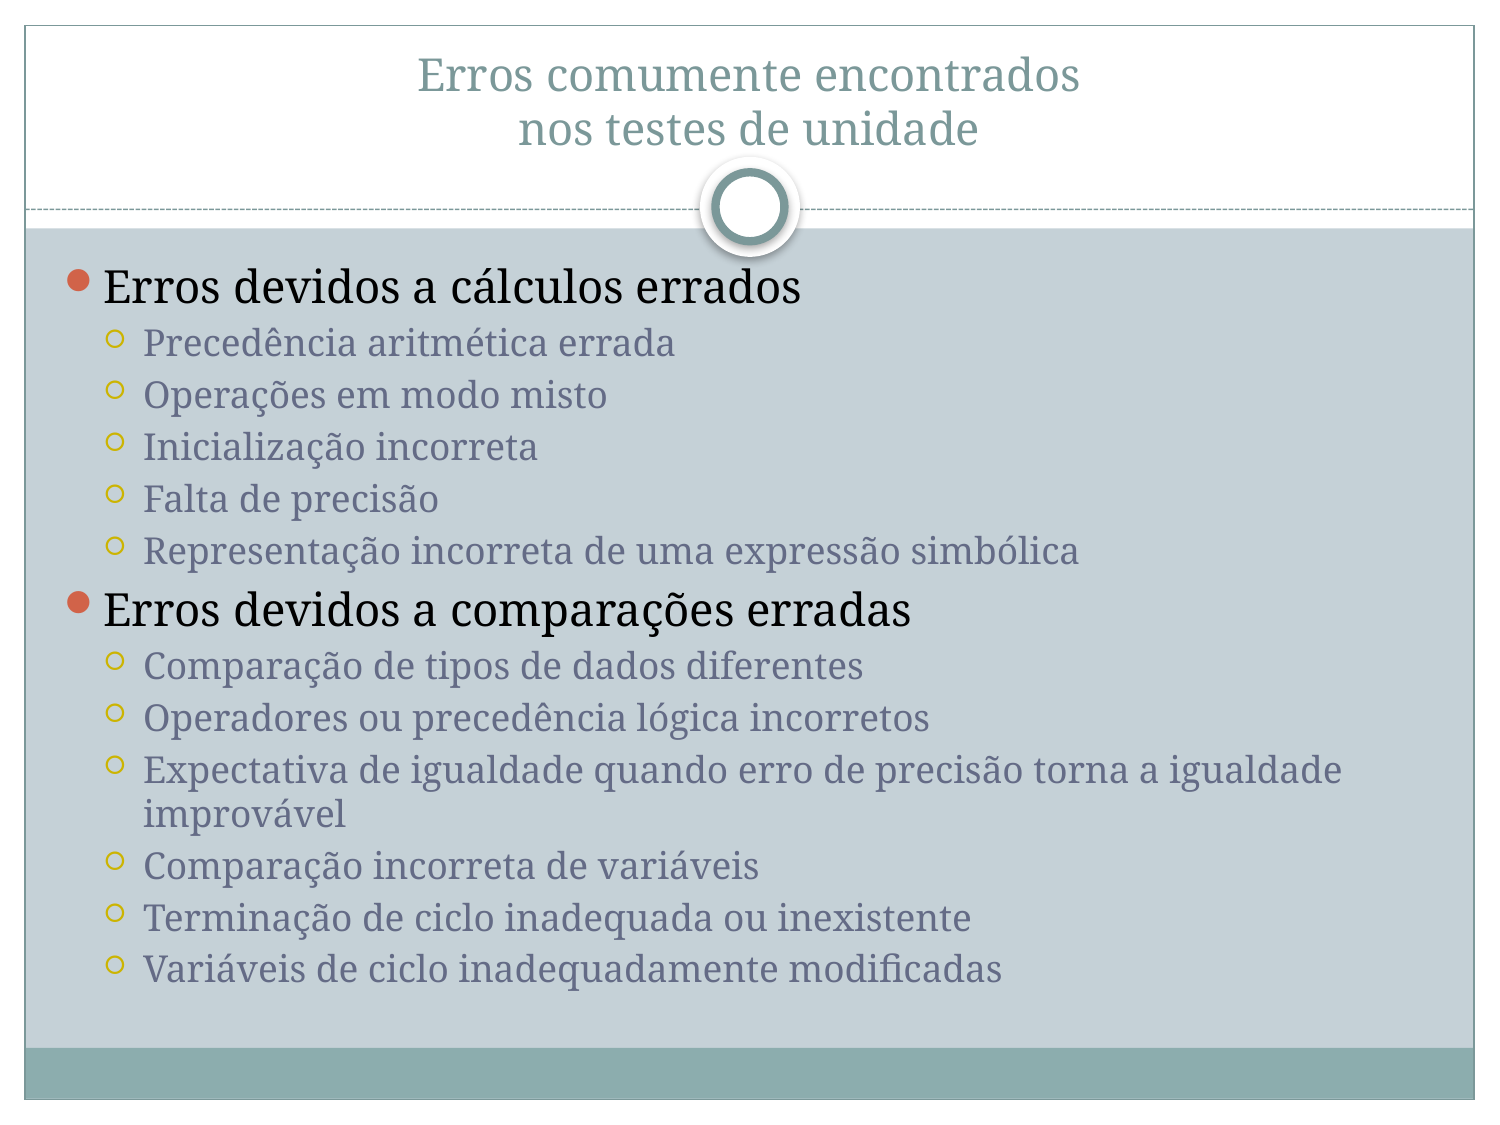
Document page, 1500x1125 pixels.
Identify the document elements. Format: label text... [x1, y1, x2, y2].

list Erros devidos a cálculos errados Precedência aritmética errada Operações em modo misto Inicialização incorreta Falta de precisão Representação incorreta de uma expressão simbólica Erros devidos a comparações erradas Comparação de tipos de dados diferentes Operadores ou precedência lógica incorretos Expectativa de igualdade quando erro de precisão torna a igualdade improvável Comparação incorreta de variáveis Terminação de ciclo inadequada ou inexistente Variáveis de ciclo inadequadamente modificadas [49, 250, 1445, 1001]
title Erros comumente encontrados nos testes de unidade [49, 37, 1450, 162]
